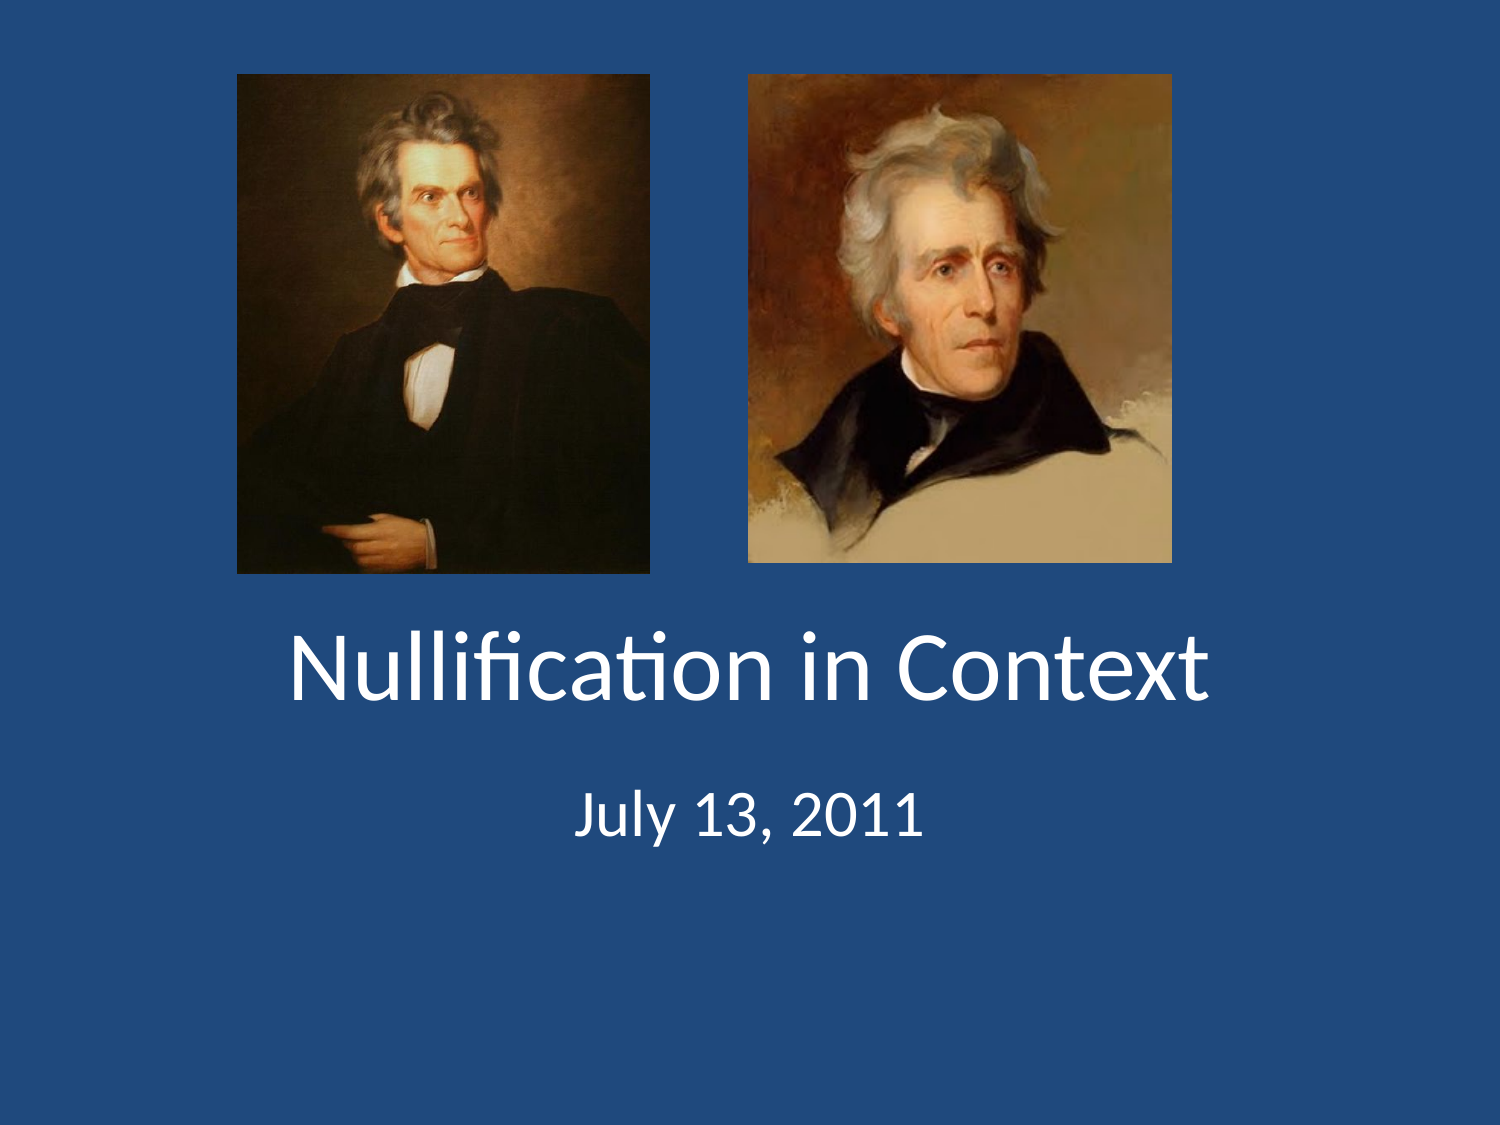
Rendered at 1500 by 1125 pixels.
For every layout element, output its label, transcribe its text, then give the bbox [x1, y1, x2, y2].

picture [237, 74, 650, 574]
picture [748, 74, 1173, 563]
title Nullification in Context [112, 583, 1388, 738]
subtitle July 13, 2011 [225, 762, 1275, 925]
